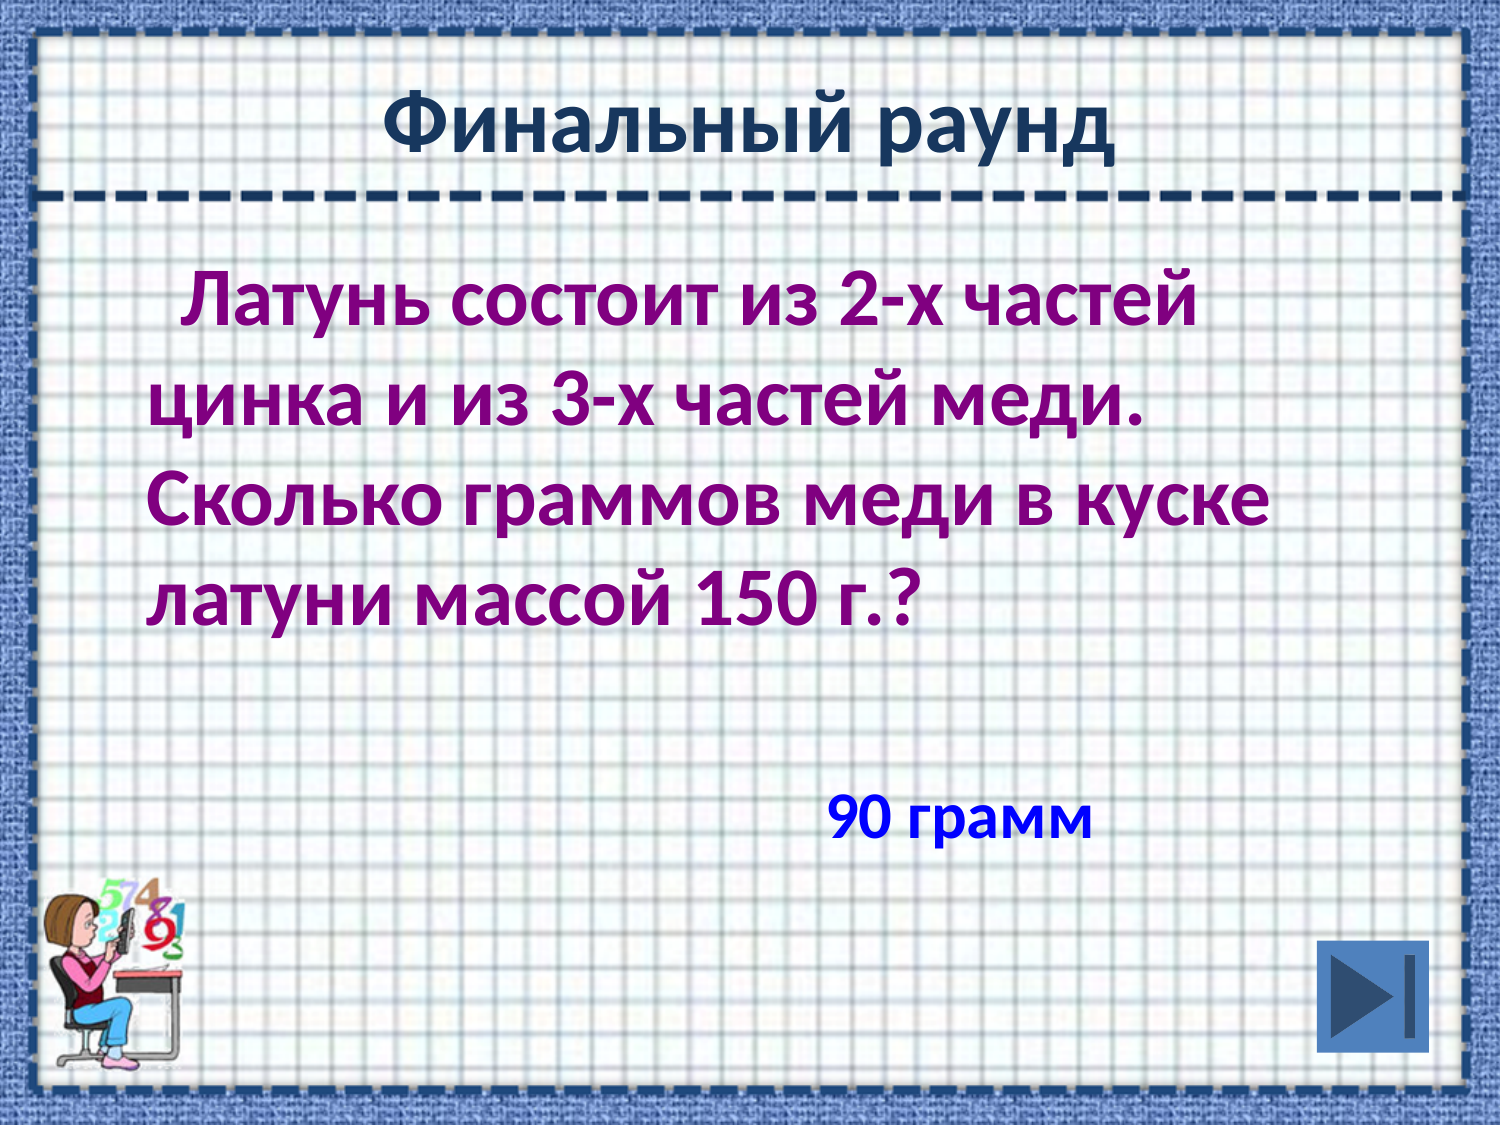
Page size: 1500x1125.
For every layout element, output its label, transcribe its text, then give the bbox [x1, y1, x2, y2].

text_box [1316, 940, 1429, 1053]
list Латунь состоит из 2-х частей цинка и из 3-х частей меди. Сколько граммов меди в куске латуни массой 150 г.? 90 грамм [75, 234, 1425, 1005]
title Финальный раунд [75, 45, 1425, 188]
picture [0, 0, 1500, 1125]
